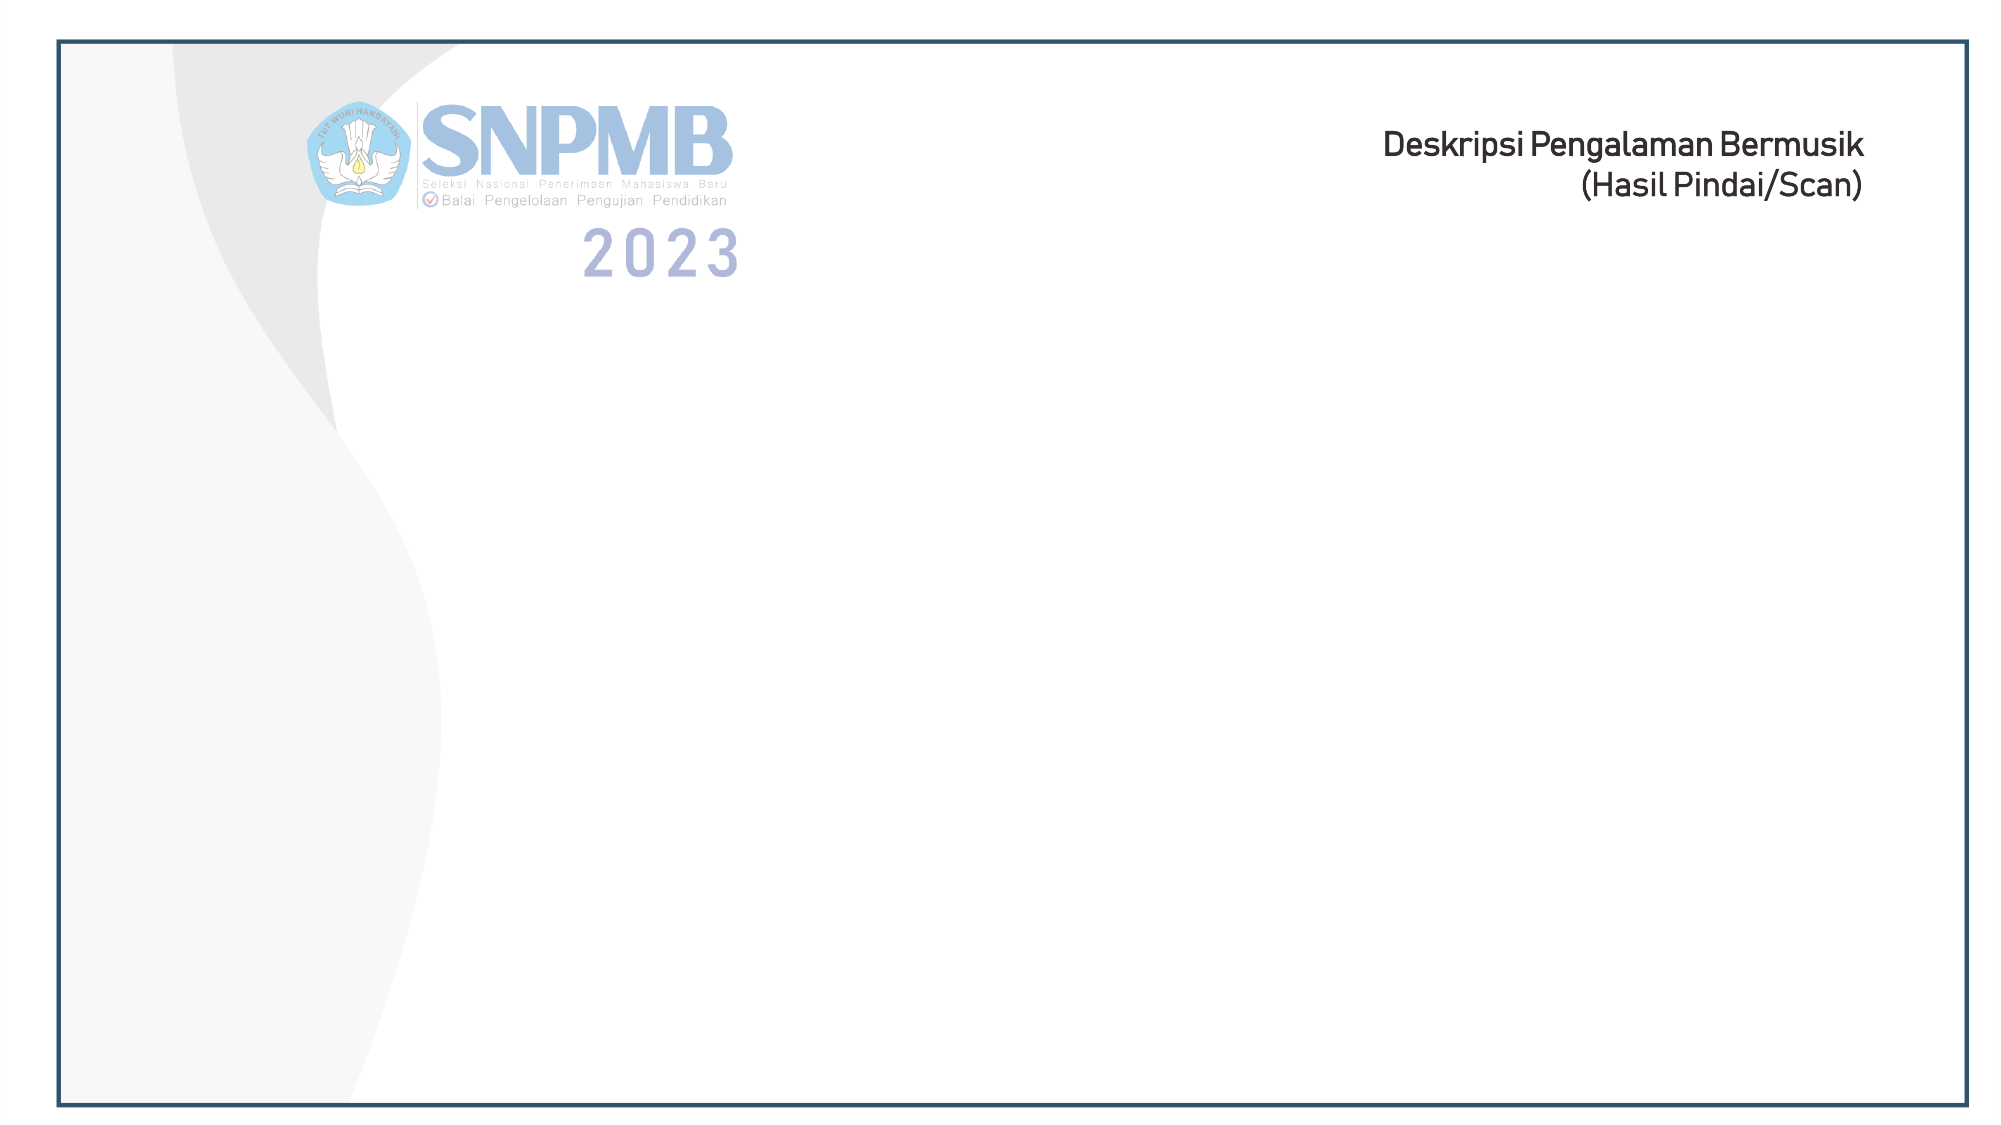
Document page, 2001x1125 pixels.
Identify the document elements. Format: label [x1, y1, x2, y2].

list [0, 0, 2000, 1125]
picture [1384, 130, 1865, 202]
